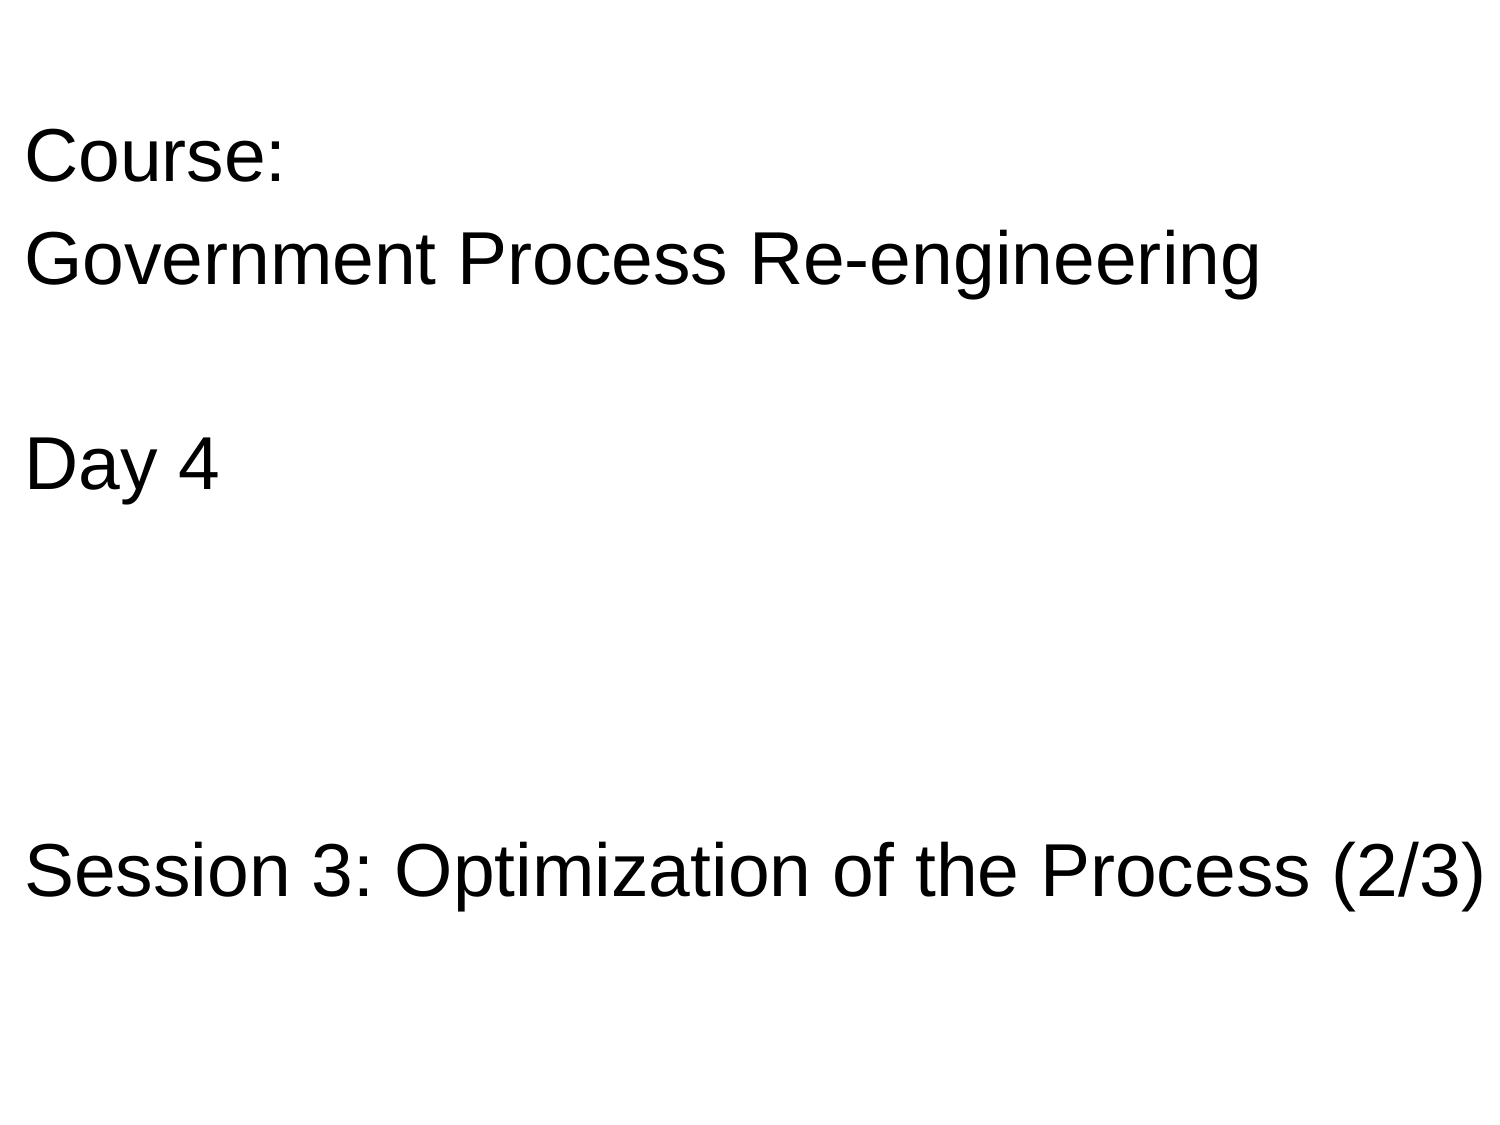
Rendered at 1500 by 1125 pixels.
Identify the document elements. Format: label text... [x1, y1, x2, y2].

text_box Course: Government Process Re-engineering Day 4 [13, 106, 1500, 505]
text_box Session 3: Optimization of the Process (2/3) [13, 821, 1500, 912]
